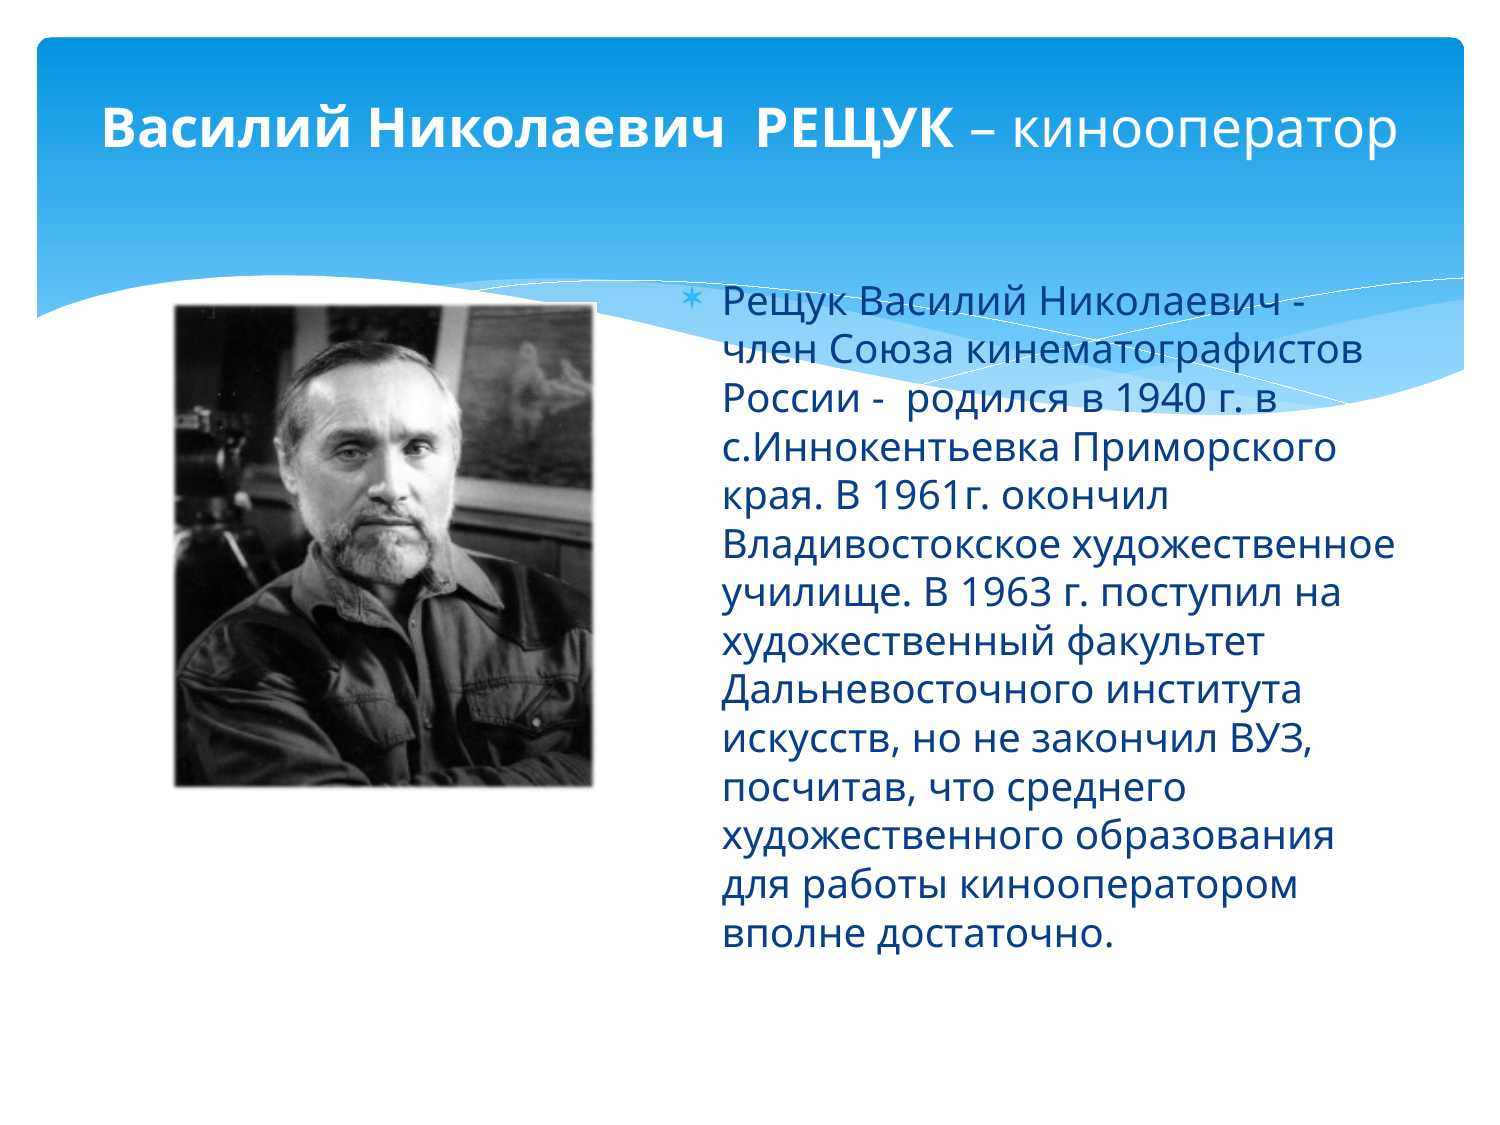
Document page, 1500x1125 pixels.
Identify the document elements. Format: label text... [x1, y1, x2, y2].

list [170, 302, 597, 792]
title Василий Николаевич РЕЩУК – кинооператор [75, 55, 1425, 261]
list Рещук Василий Николаевич - член Союза кинематографистов России - родился в 1940 г. в с.Иннокентьевка Приморского края. В 1961г. окончил Владивостокское художественное училище. В 1963 г. поступил на художественный факультет Дальневосточного института искусств, но не закончил ВУЗ, посчитав, что среднего художественного образования для работы кинооператором вполне достаточно. [667, 267, 1425, 1005]
